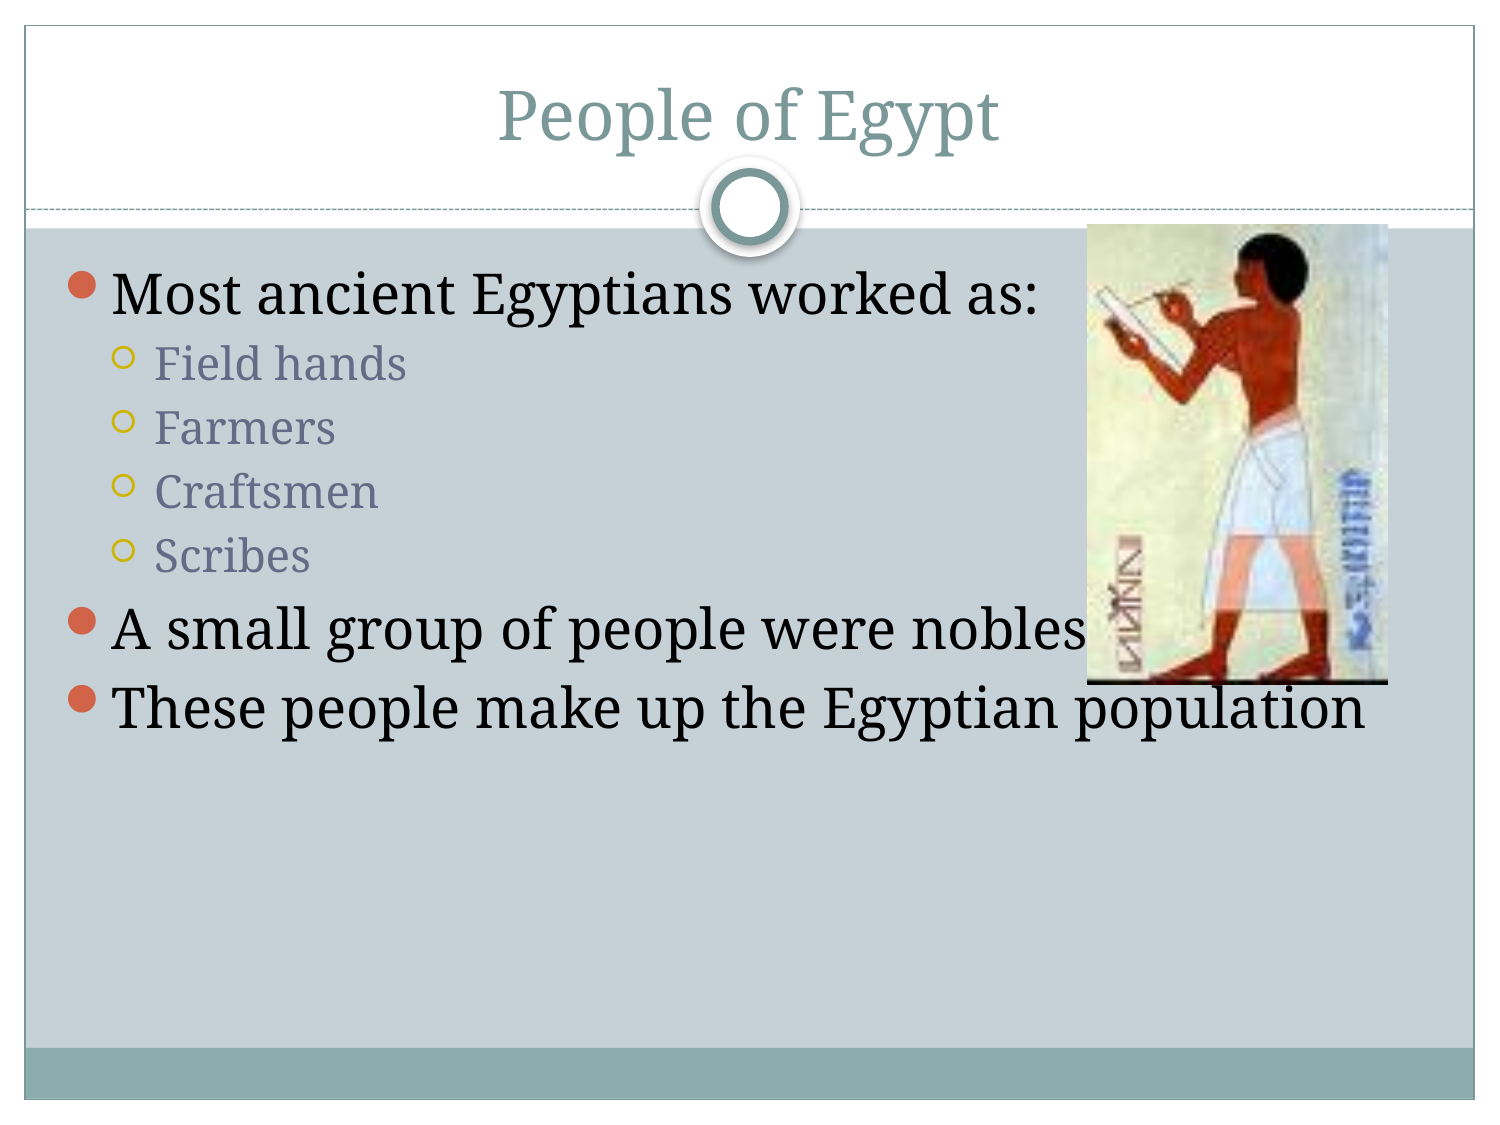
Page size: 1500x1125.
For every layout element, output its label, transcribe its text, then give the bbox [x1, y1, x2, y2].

list Most ancient Egyptians worked as: Field hands Farmers Craftsmen Scribes A small group of people were nobles These people make up the Egyptian population [49, 250, 1445, 1001]
picture [1087, 224, 1388, 685]
title People of Egypt [49, 37, 1450, 162]
